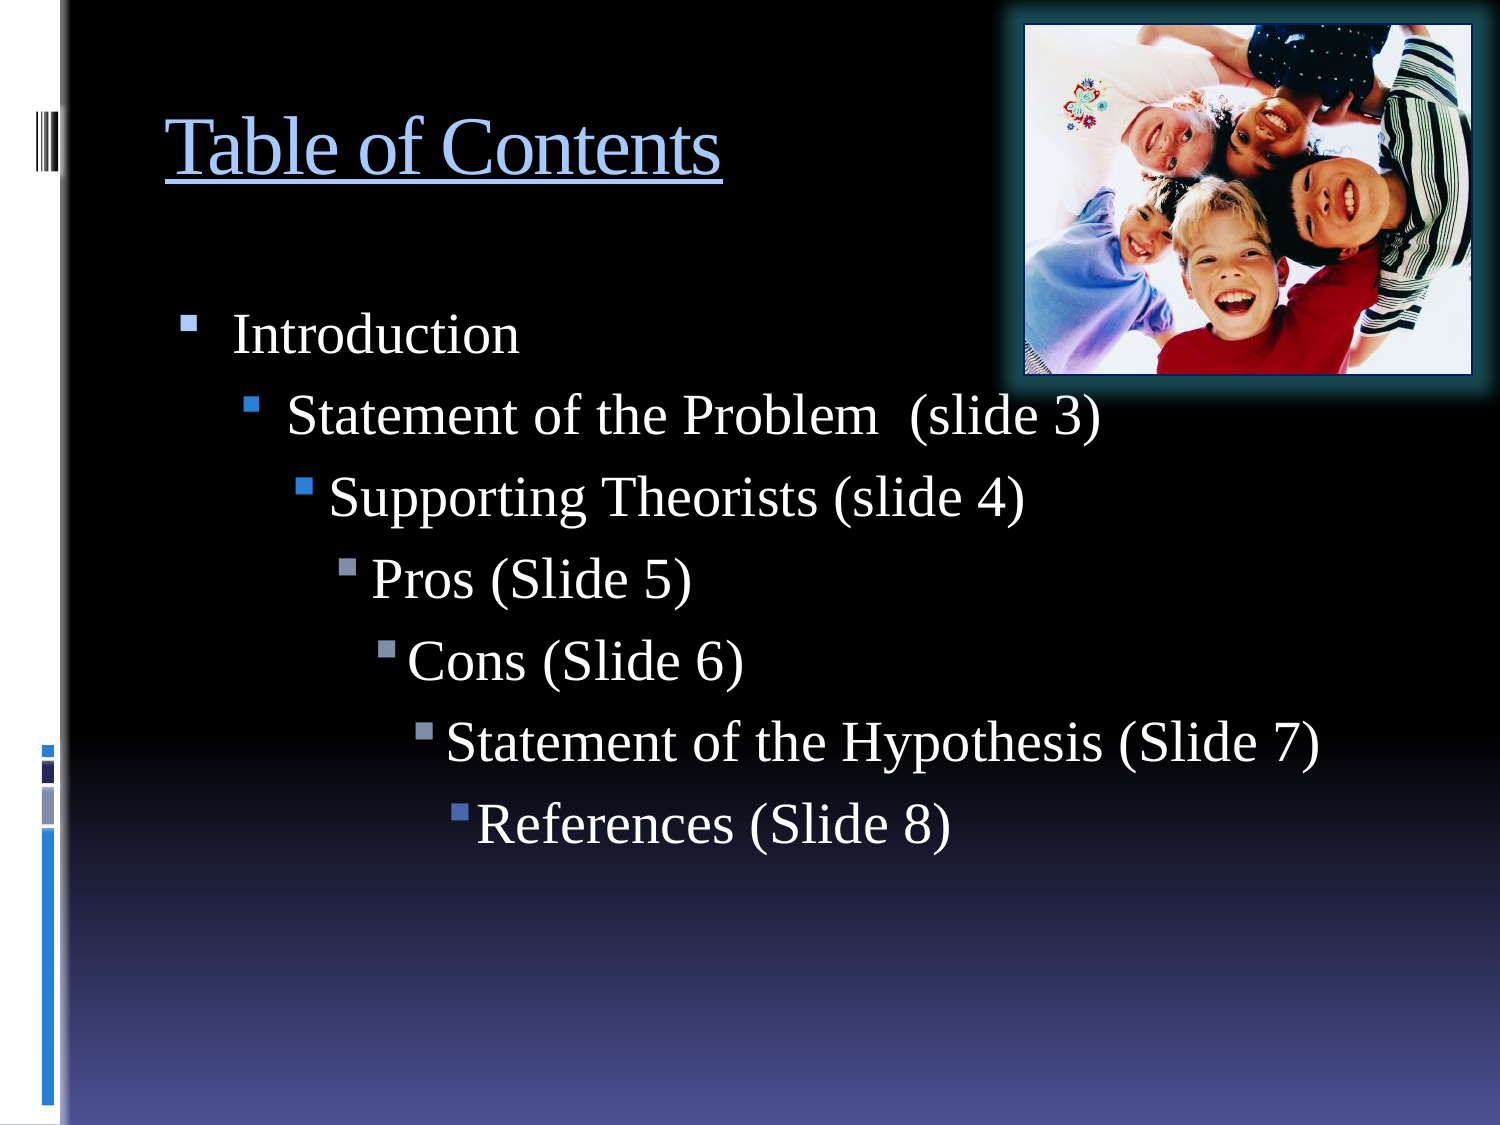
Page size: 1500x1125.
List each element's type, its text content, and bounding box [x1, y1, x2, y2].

picture [1024, 24, 1472, 375]
list Introduction Statement of the Problem (slide 3) Supporting Theorists (slide 4) Pros (Slide 5) Cons (Slide 6) Statement of the Hypothesis (Slide 7) References (Slide 8) [150, 287, 1425, 1038]
title Table of Contents [150, 83, 993, 234]
